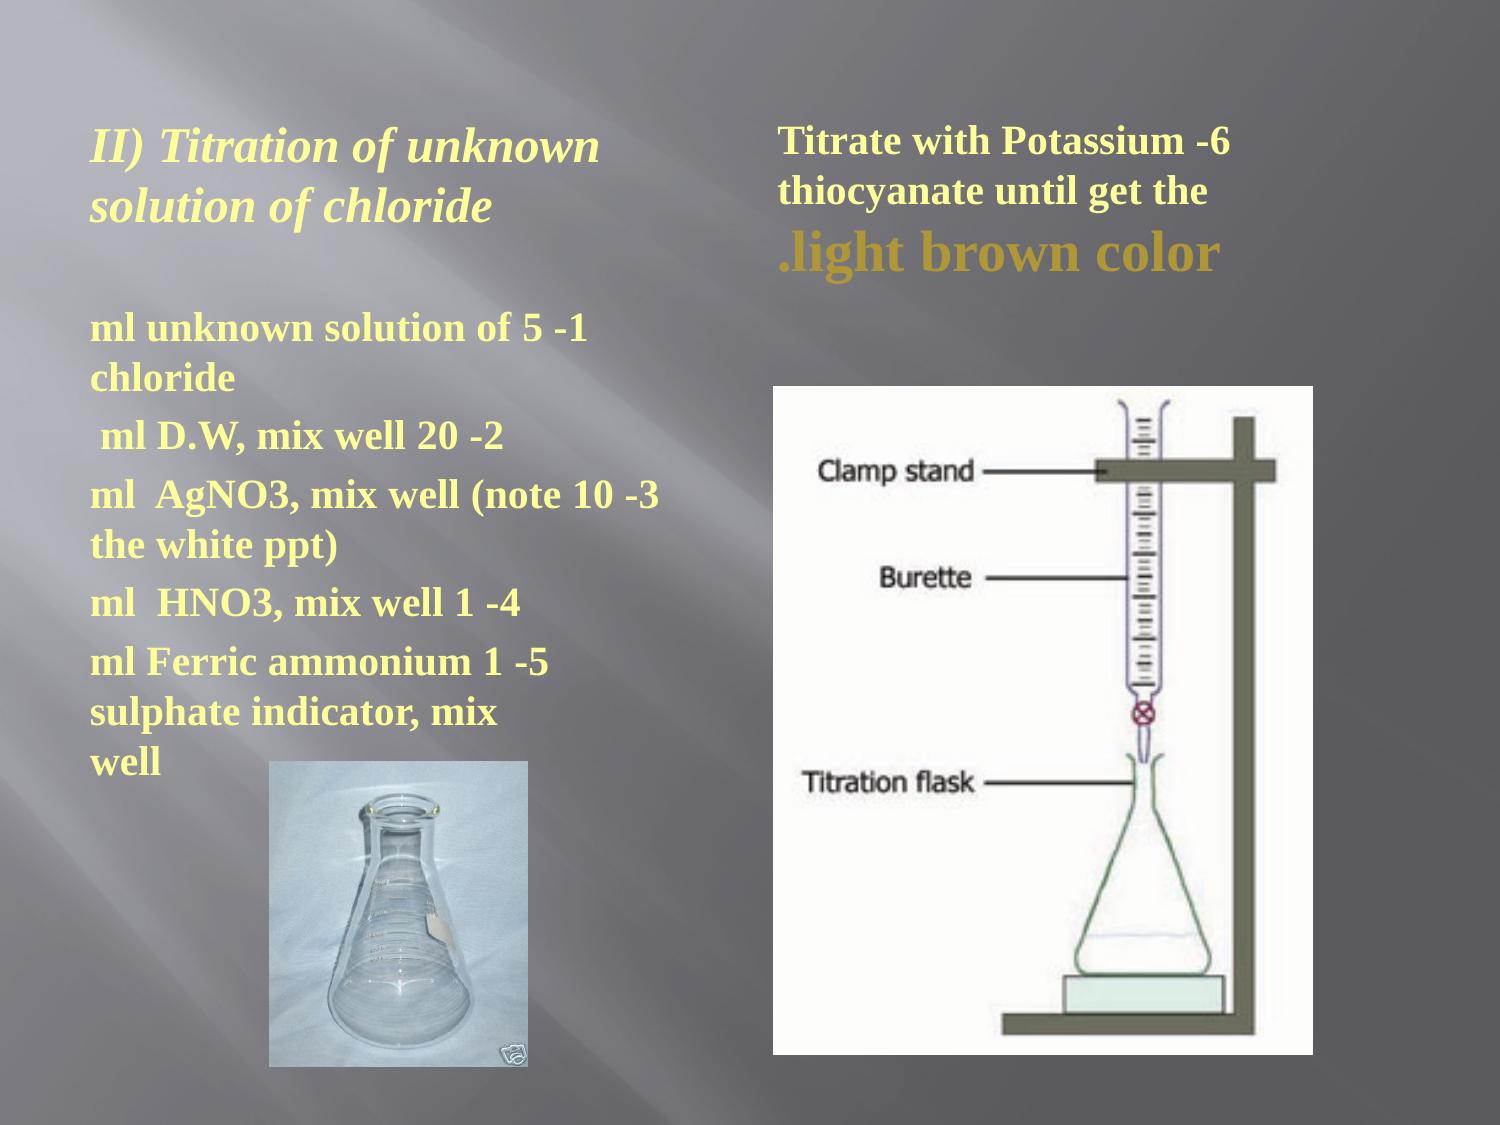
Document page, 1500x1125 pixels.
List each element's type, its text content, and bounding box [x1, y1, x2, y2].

picture [269, 761, 528, 1067]
picture [773, 386, 1313, 1055]
list II) Titration of unknown solution of chloride 1- 5 ml unknown solution of chloride 2- 20 ml D.W, mix well 3- 10 ml AgNO3, mix well (note the white ppt) 4- 1 ml HNO3, mix well 5- 1 ml Ferric ammonium sulphate indicator, mix well [75, 105, 738, 1005]
list 6- Titrate with Potassium thiocyanate until get the light brown color. [762, 105, 1425, 1005]
